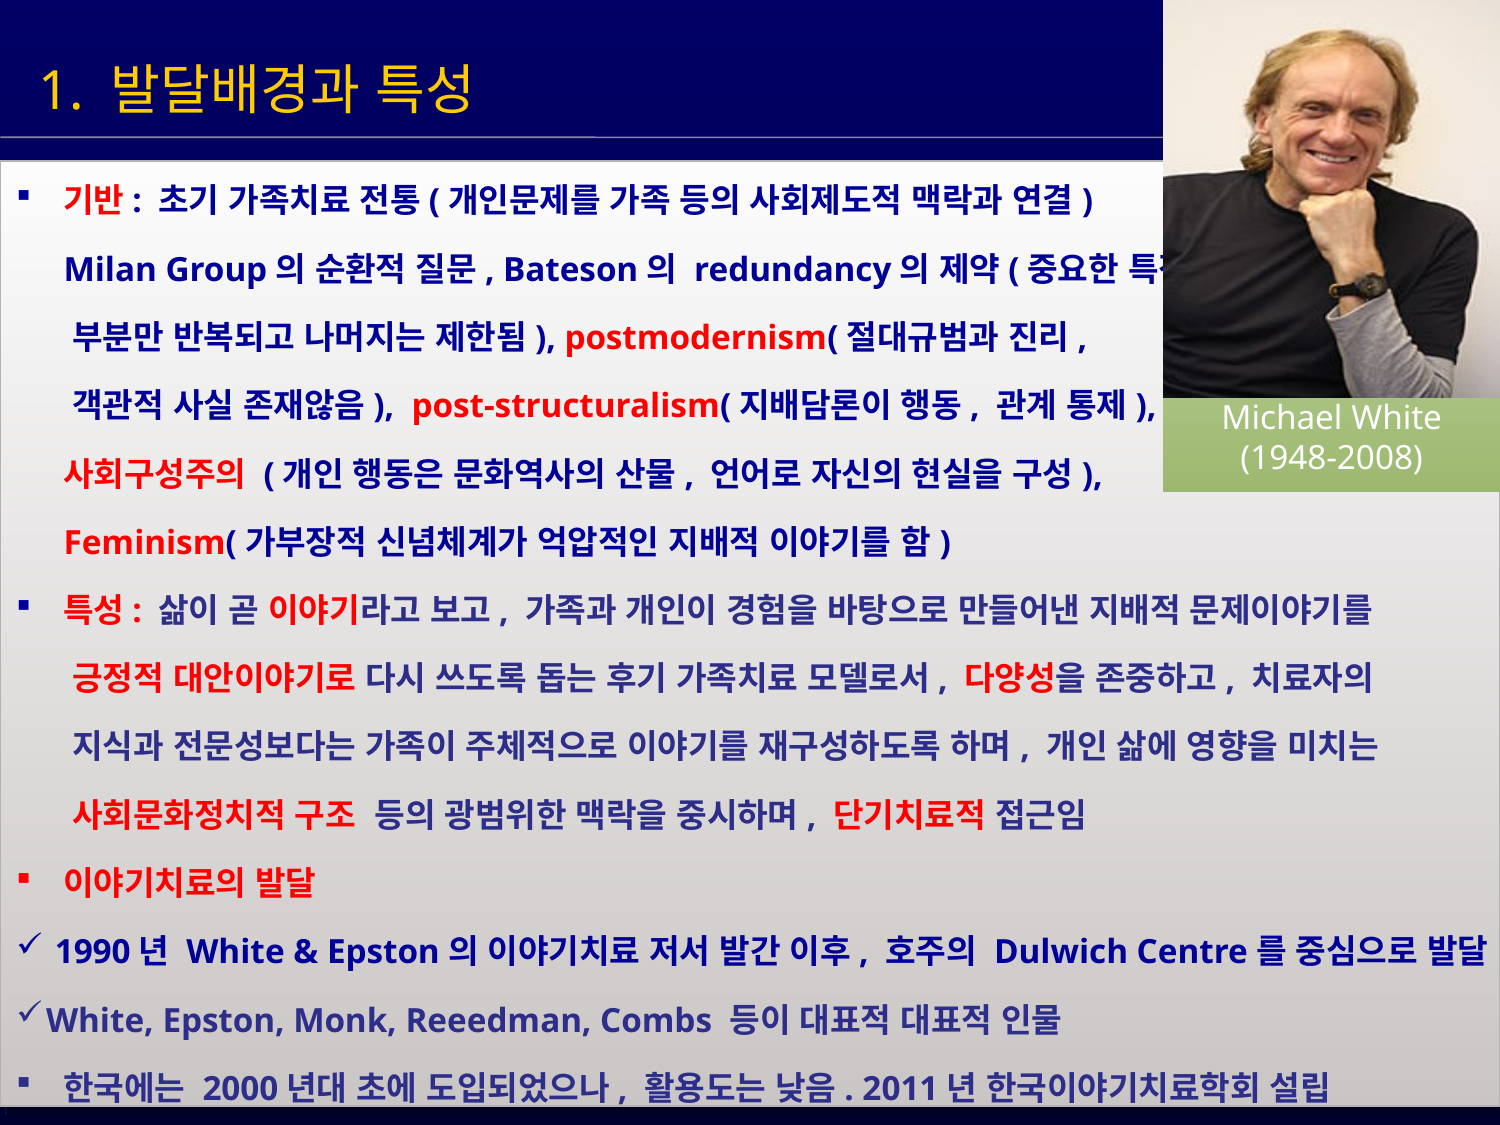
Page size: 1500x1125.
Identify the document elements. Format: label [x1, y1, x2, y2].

text_box [0, 0, 1500, 1107]
